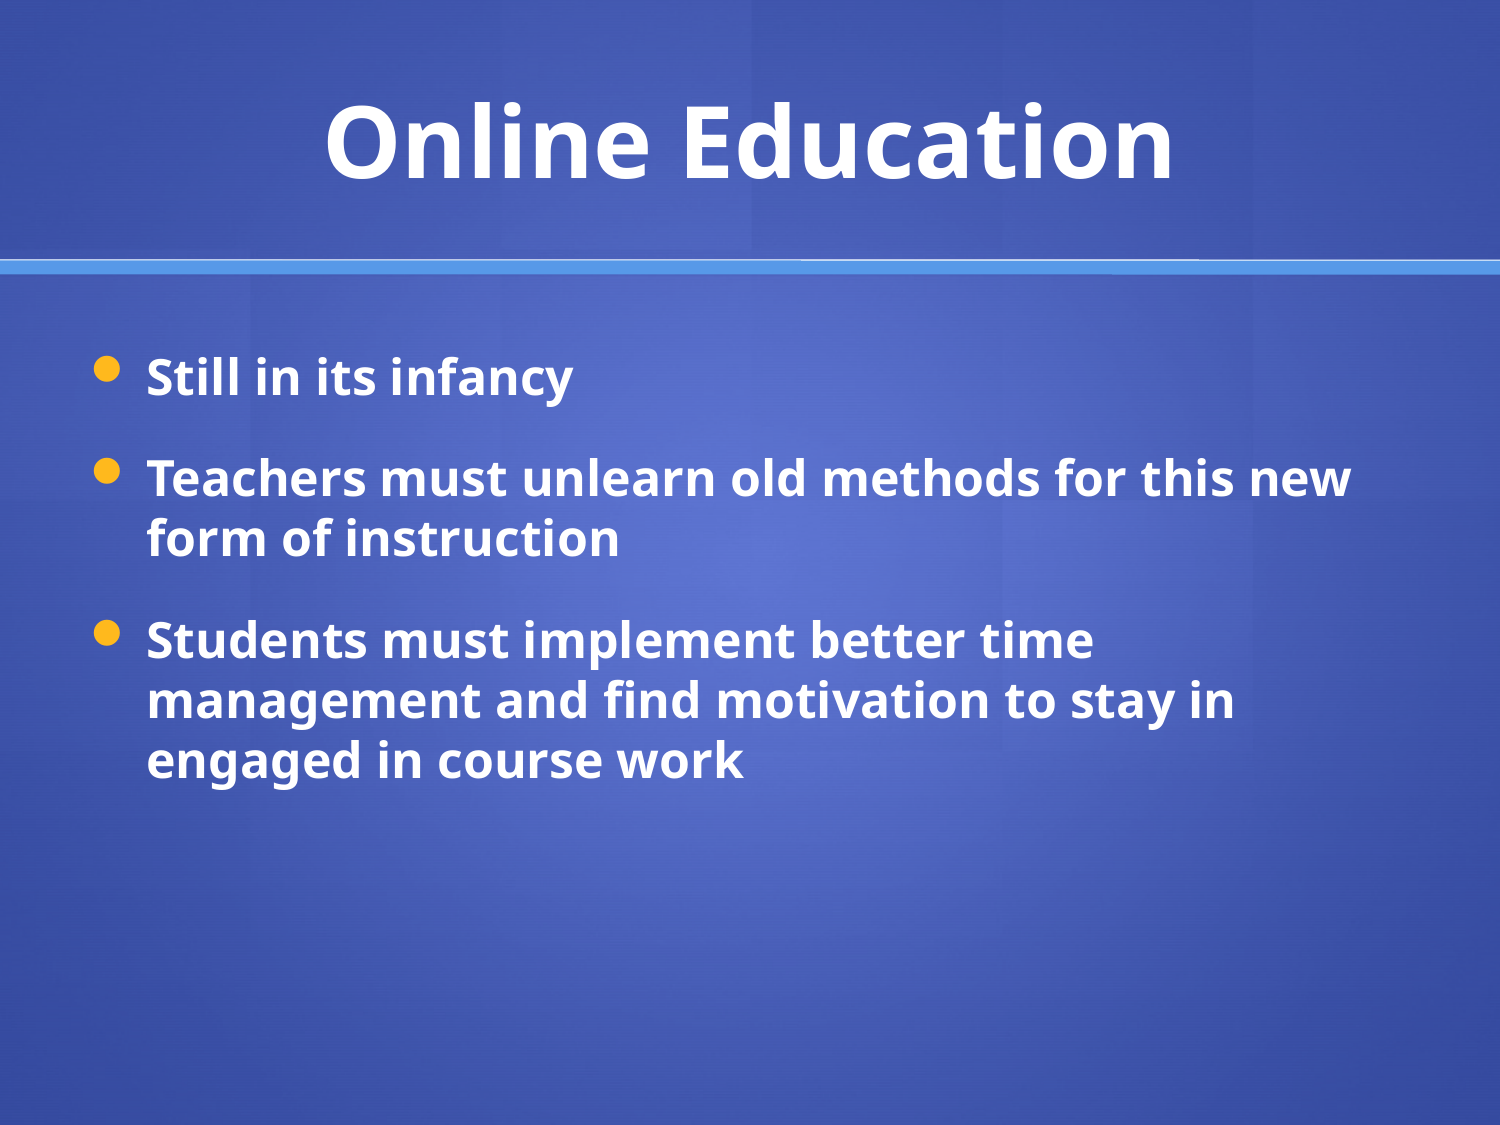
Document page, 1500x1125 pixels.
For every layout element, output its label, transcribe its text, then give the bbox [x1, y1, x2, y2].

list Still in its infancy Teachers must unlearn old methods for this new form of instruction Students must implement better time management and find motivation to stay in engaged in course work [75, 337, 1425, 988]
title Online Education [75, 45, 1425, 233]
